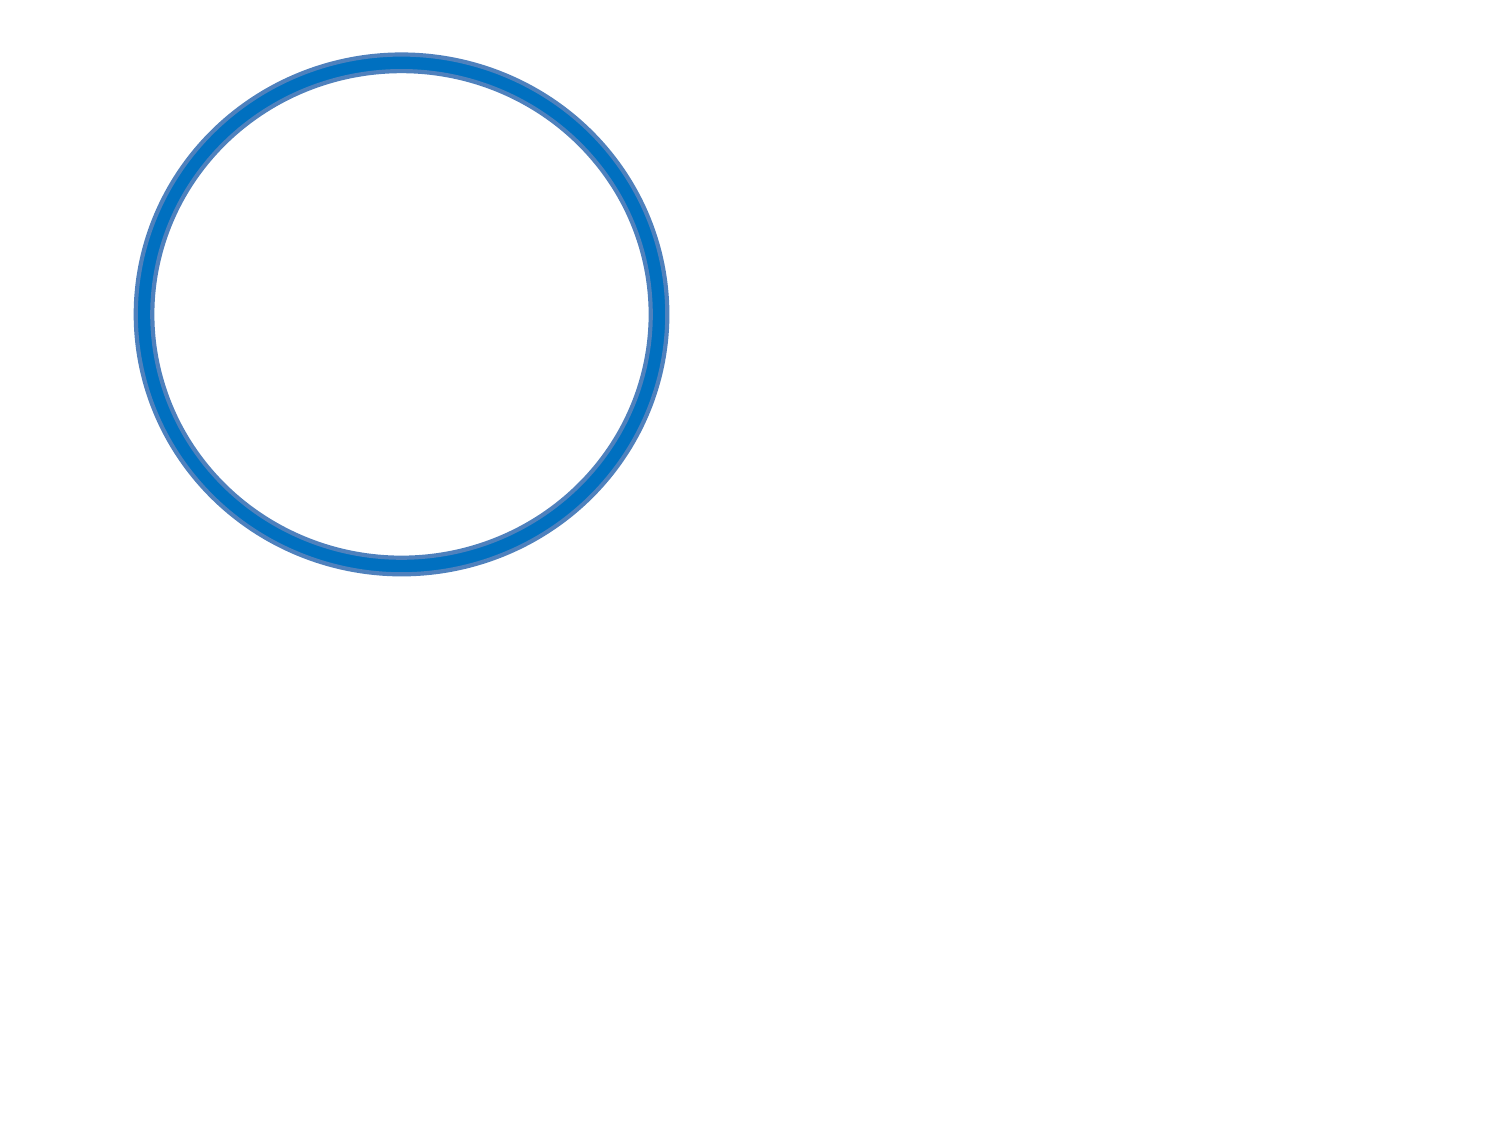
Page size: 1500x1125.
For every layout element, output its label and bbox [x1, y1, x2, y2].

text_box [133, 52, 670, 577]
